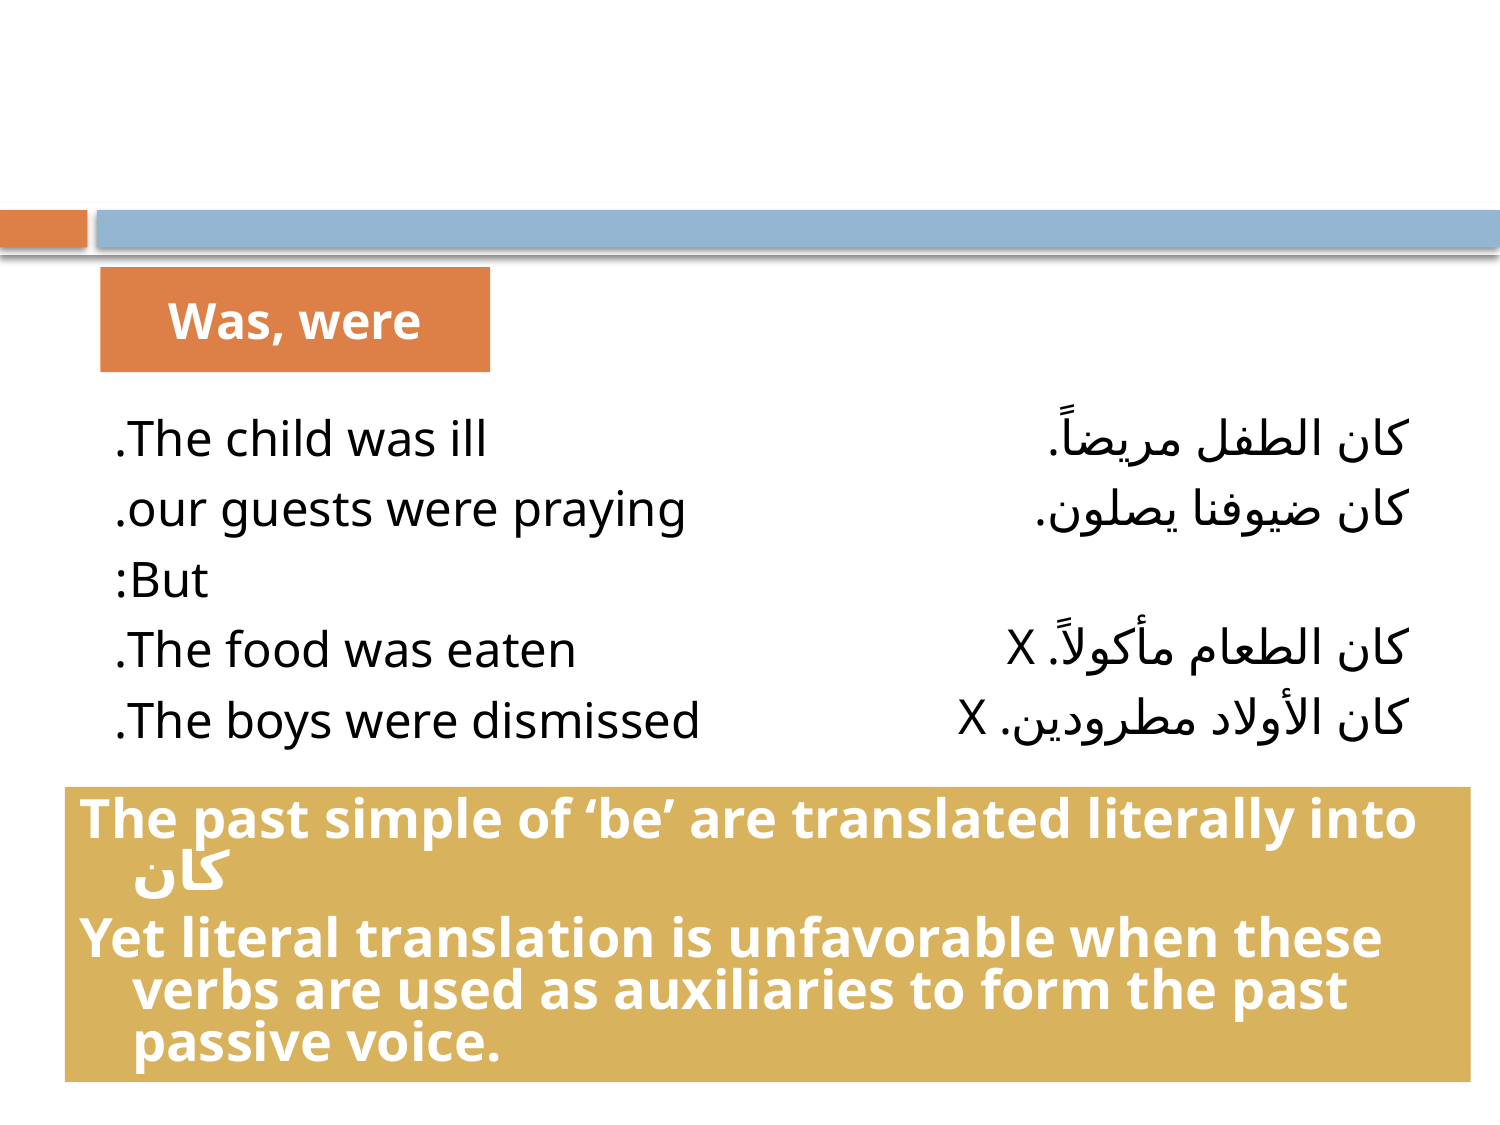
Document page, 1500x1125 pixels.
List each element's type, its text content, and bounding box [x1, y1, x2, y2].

list كان الطفل مريضاً. كان ضيوفنا يصلون. كان الطعام مأكولاً. X كان الأولاد مطرودين. X [787, 399, 1425, 752]
list The child was ill. our guests were praying. But: The food was eaten. The boys were dismissed. [99, 399, 833, 764]
list The past simple of ‘be’ are translated literally into كان Yet literal translation is unfavorable when these verbs are used as auxiliaries to form the past passive voice. [64, 786, 1471, 1083]
list Was, were [100, 267, 491, 373]
